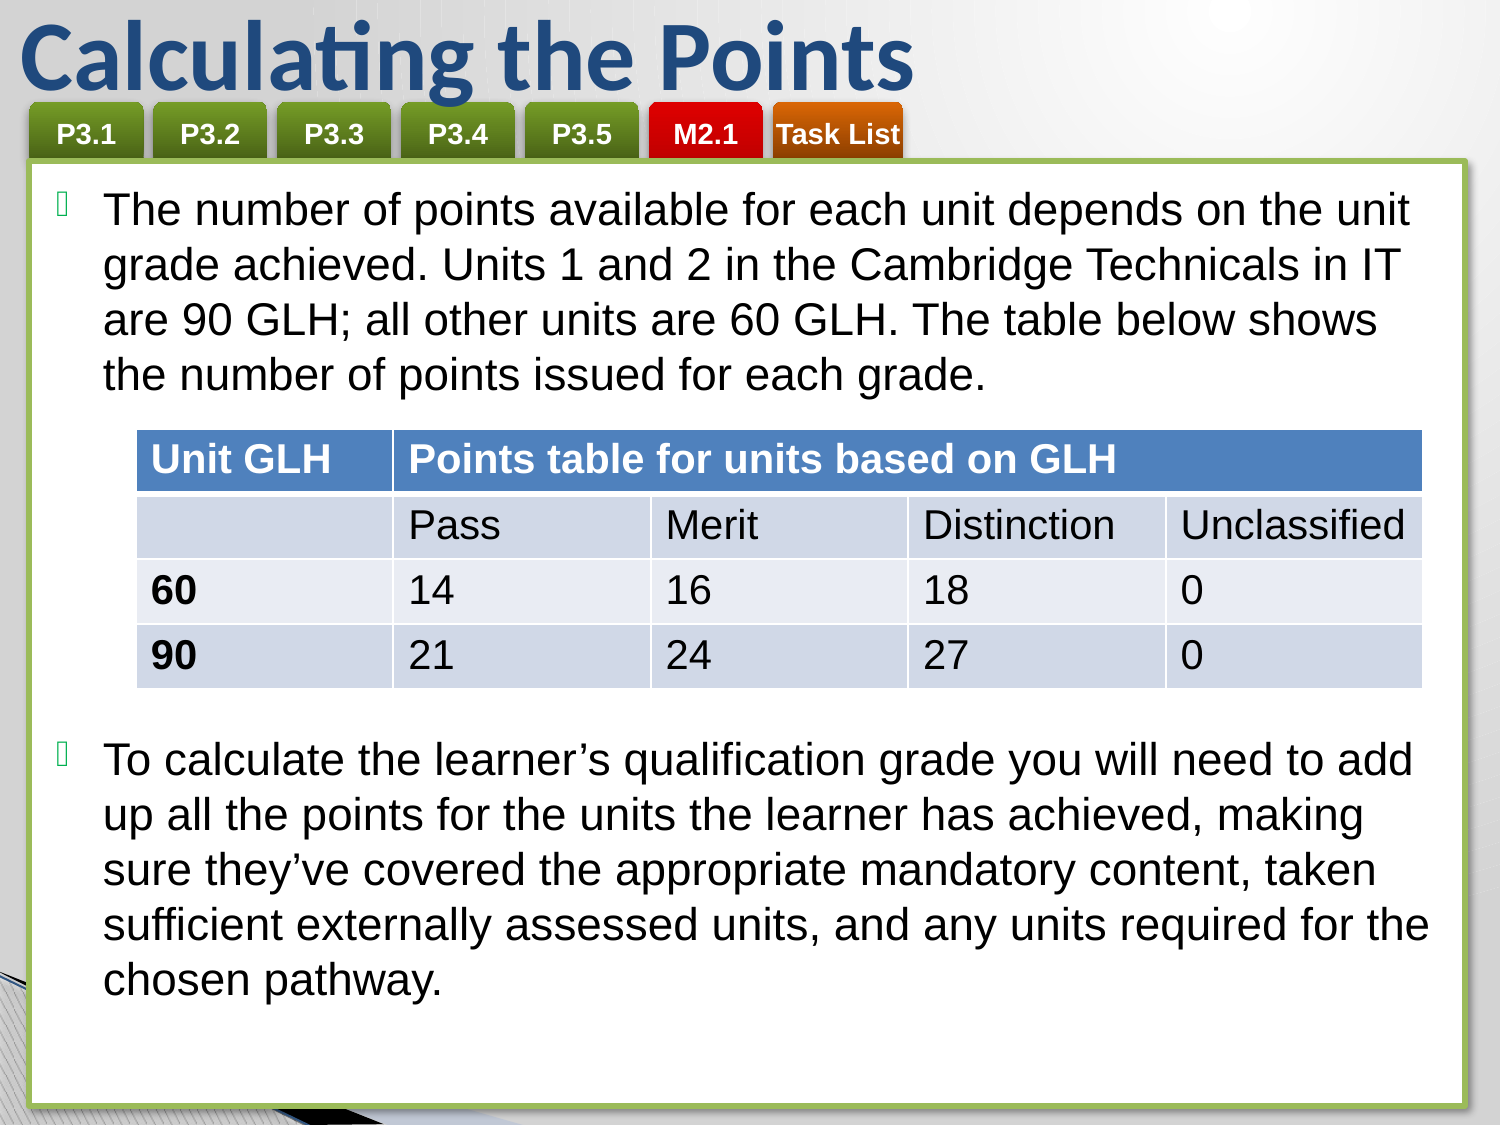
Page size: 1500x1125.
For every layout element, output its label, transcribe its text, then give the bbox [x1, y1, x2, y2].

table_cell 21 [394, 625, 650, 688]
table_cell 18 [909, 560, 1165, 623]
table_cell 90 [137, 625, 392, 688]
table_header Unit GLH [137, 430, 392, 491]
table_cell 24 [652, 625, 907, 688]
table_cell Merit [652, 497, 907, 558]
picture [281, 1114, 303, 1125]
table_cell [137, 497, 392, 558]
table_cell 60 [137, 560, 392, 623]
table_header Points table for units based on GLH [394, 430, 1422, 491]
table_cell 0 [1167, 560, 1422, 623]
text_box e [551, 0, 603, 5]
table_cell 16 [652, 560, 907, 623]
table_cell Pass [394, 497, 650, 558]
table_cell Distinction [909, 497, 1165, 558]
table_cell Unclassified [1167, 497, 1422, 558]
table_cell 0 [1167, 625, 1422, 688]
table_cell 14 [394, 560, 650, 623]
text_box The number of points available for each unit depends on the unit grade achieved. Units 1 and 2 in the Cambridge Technicals in IT are 90 GLH; all other units are 60 GLH. The table below shows the number of points issued for each grade. To calculate the learner’s qualification grade you will need to add up all the points for the units the learner has achieved, making sure they’ve covered the appropriate mandatory content, taken sufficient externally assessed units, and any units required for the chosen pathway. [41, 172, 1447, 1013]
table_cell 27 [909, 625, 1165, 688]
title Calculating the Points [5, 0, 1270, 102]
